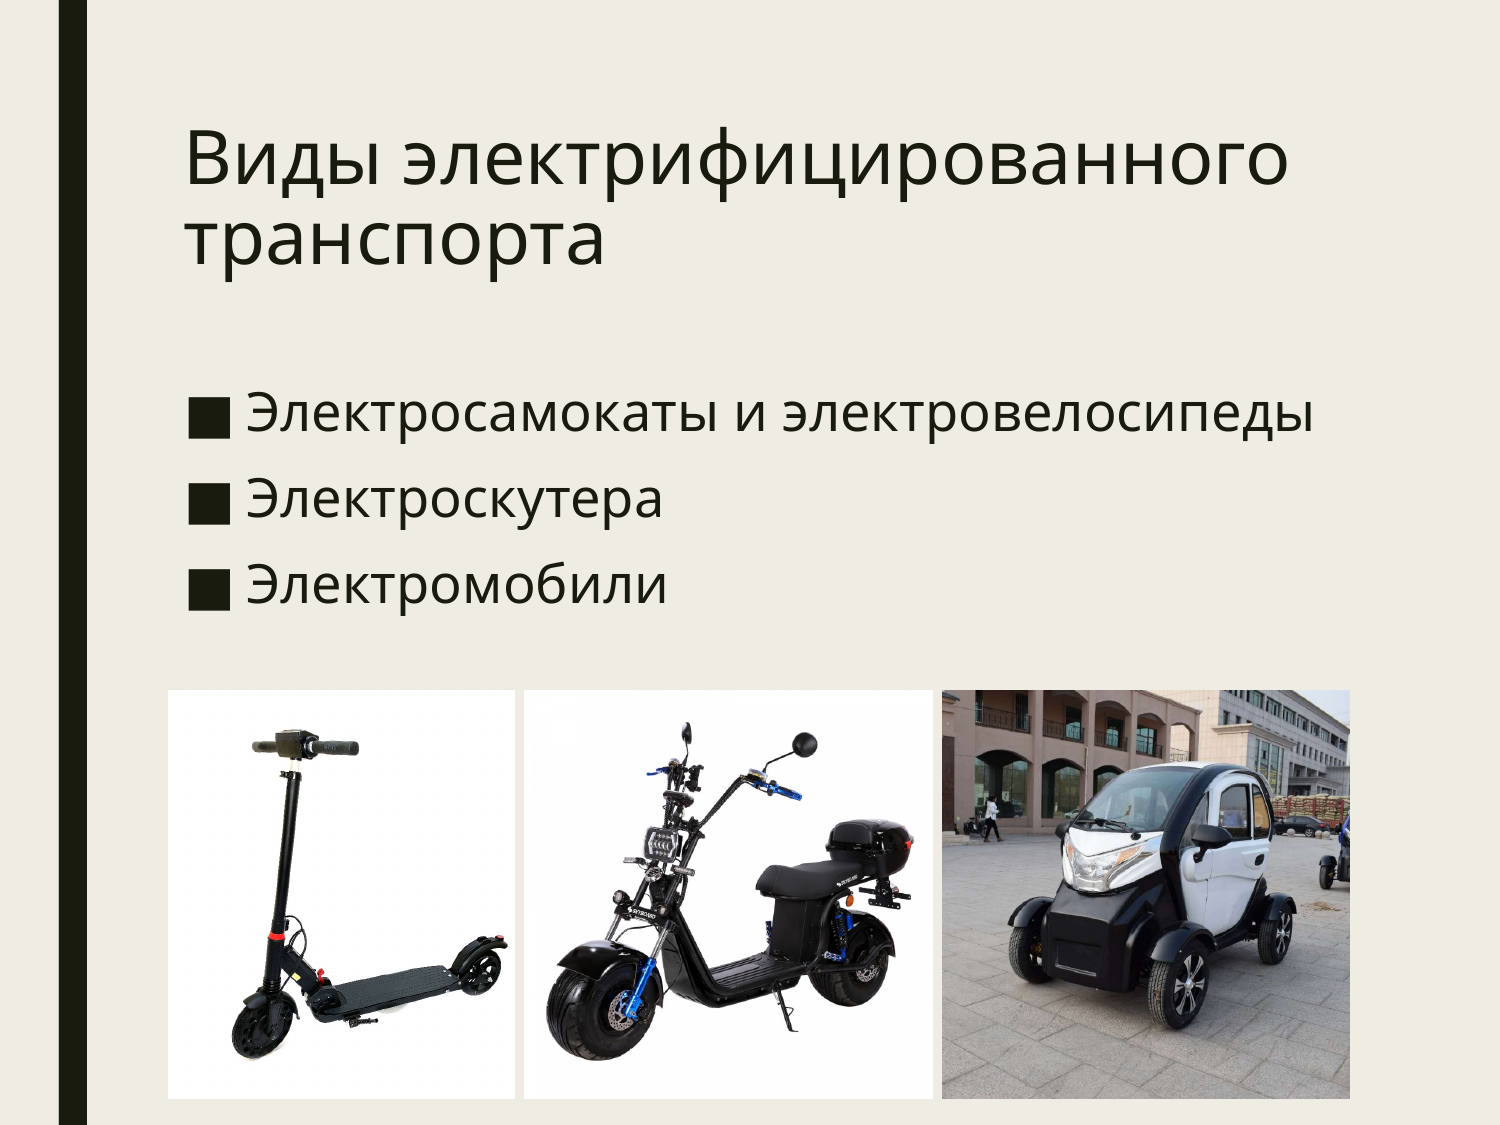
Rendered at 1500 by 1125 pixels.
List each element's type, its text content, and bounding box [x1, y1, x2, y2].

picture [168, 690, 515, 1099]
picture [942, 690, 1350, 1099]
list Электросамокаты и электровелосипеды Электроскутера Электромобили [168, 375, 1351, 963]
picture [524, 690, 933, 1099]
title Виды электрифицированного транспорта [168, 112, 1351, 357]
